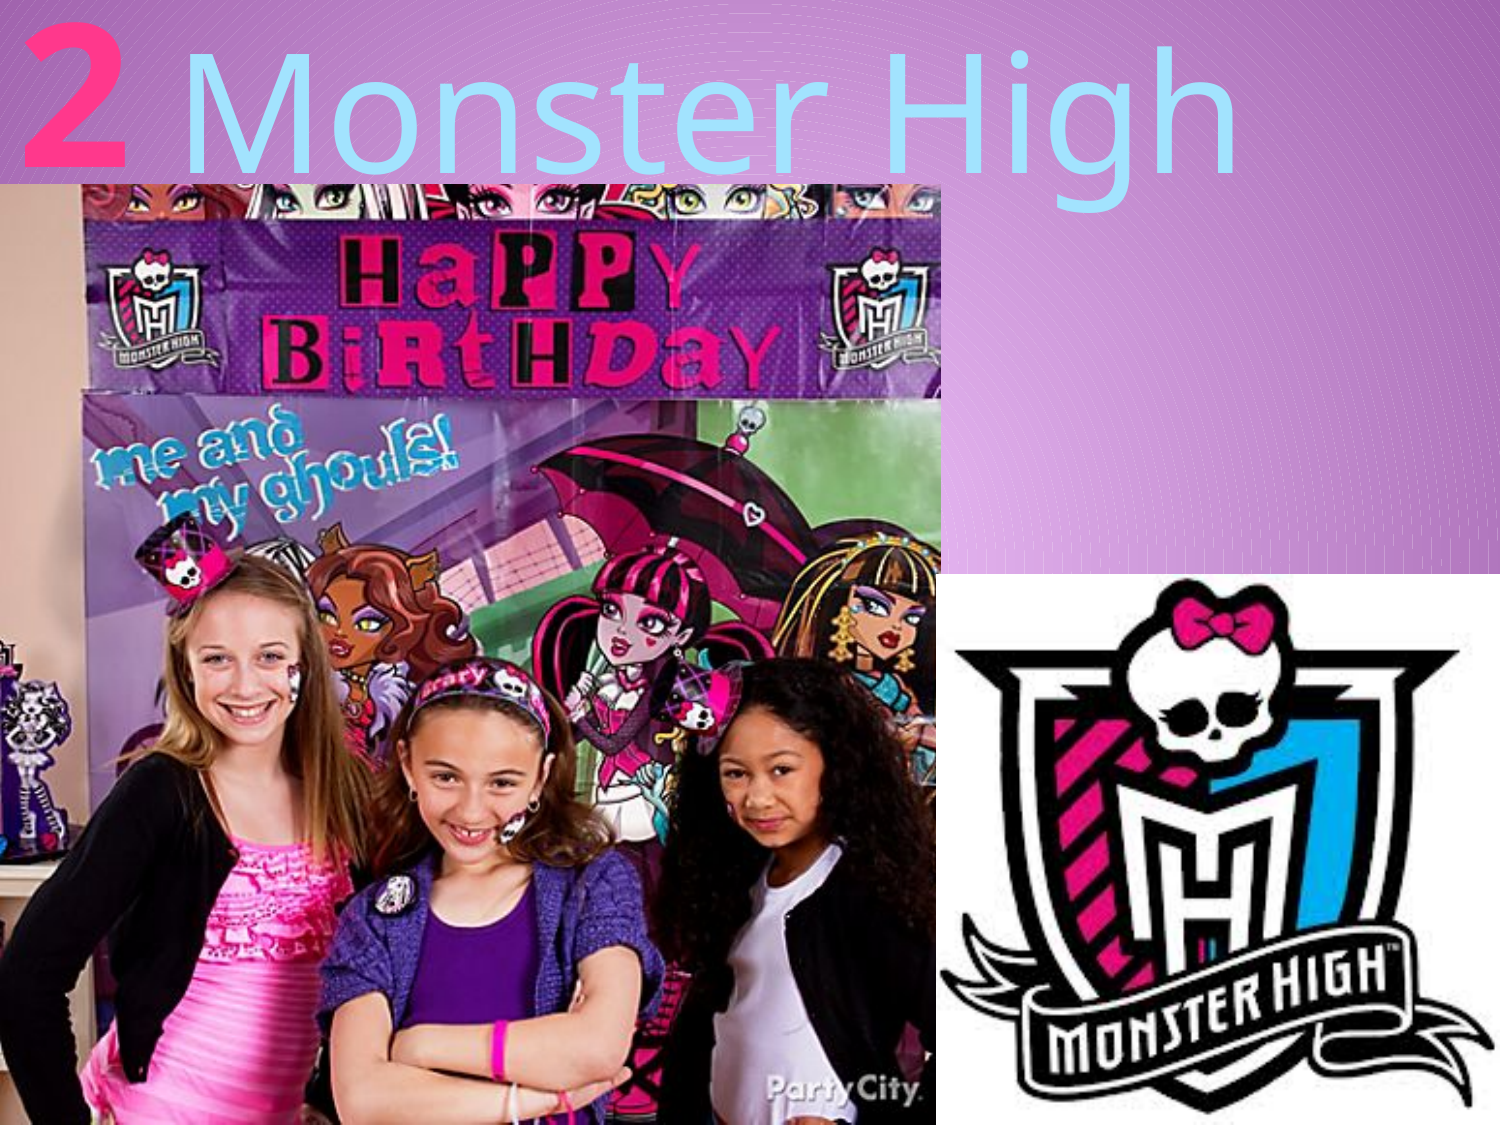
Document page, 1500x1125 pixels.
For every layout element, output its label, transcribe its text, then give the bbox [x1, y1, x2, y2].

text_box Monster High [159, 0, 1329, 215]
text_box 2 [1, 0, 147, 182]
picture [0, 183, 1500, 1125]
